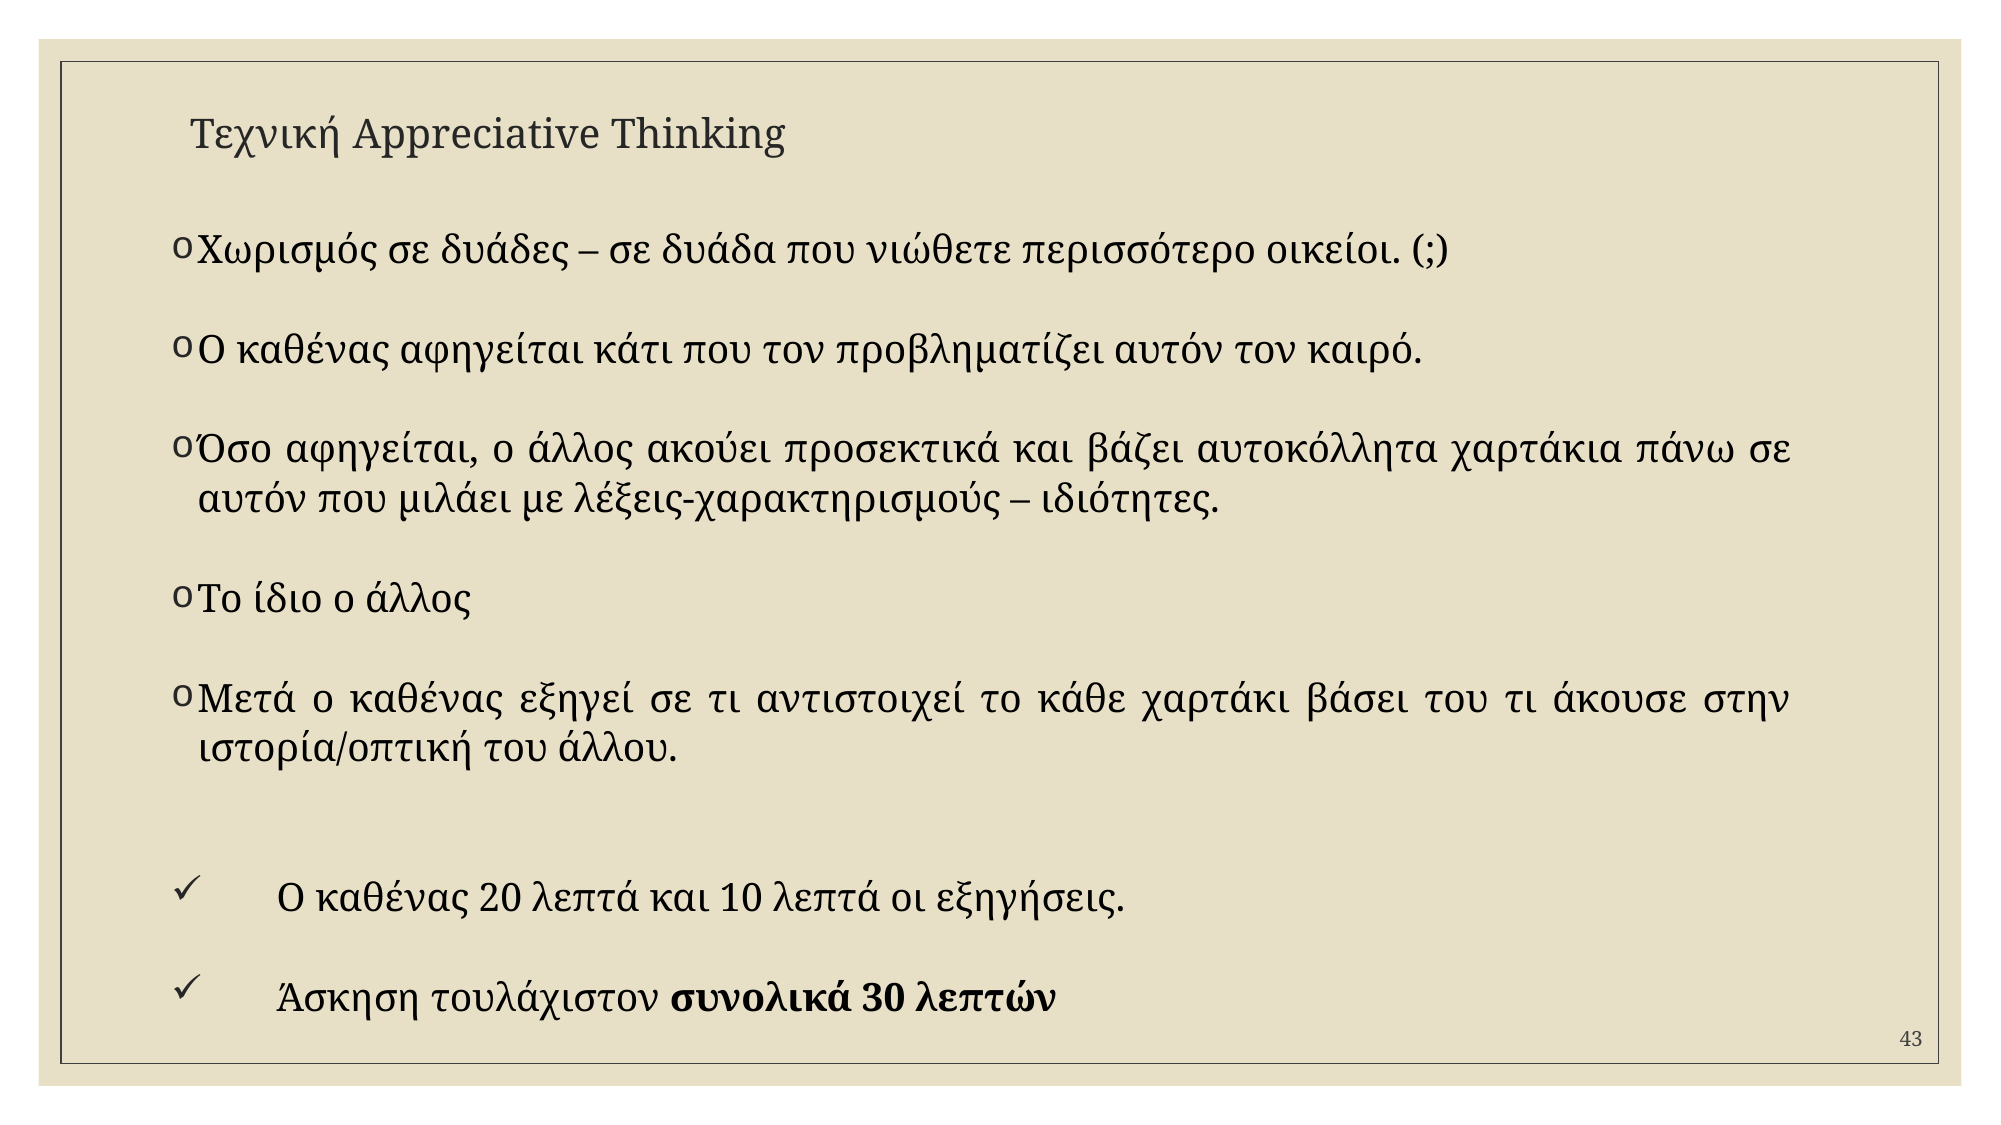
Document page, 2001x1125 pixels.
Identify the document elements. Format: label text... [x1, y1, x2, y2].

list Χωρισμός σε δυάδες – σε δυάδα που νιώθετε περισσότερο οικείοι. (;) Ο καθένας αφηγείται κάτι που τον προβληματίζει αυτόν τον καιρό. Όσο αφηγείται, ο άλλος ακούει προσεκτικά και βάζει αυτοκόλλητα χαρτάκια πάνω σε αυτόν που μιλάει με λέξεις-χαρακτηρισμούς – ιδιότητες. Το ίδιο ο άλλος Μετά ο καθένας εξηγεί σε τι αντιστοιχεί το κάθε χαρτάκι βάσει του τι άκουσε στην ιστορία/οπτική του άλλου. Ο καθένας 20 λεπτά και 10 λεπτά οι εξηγήσεις. Άσκηση τουλάχιστον συνολικά 30 λεπτών [156, 189, 1807, 1033]
slide_number 43 [1697, 1019, 1938, 1062]
title Τεχνική Appreciative Thinking [174, 105, 1825, 225]
